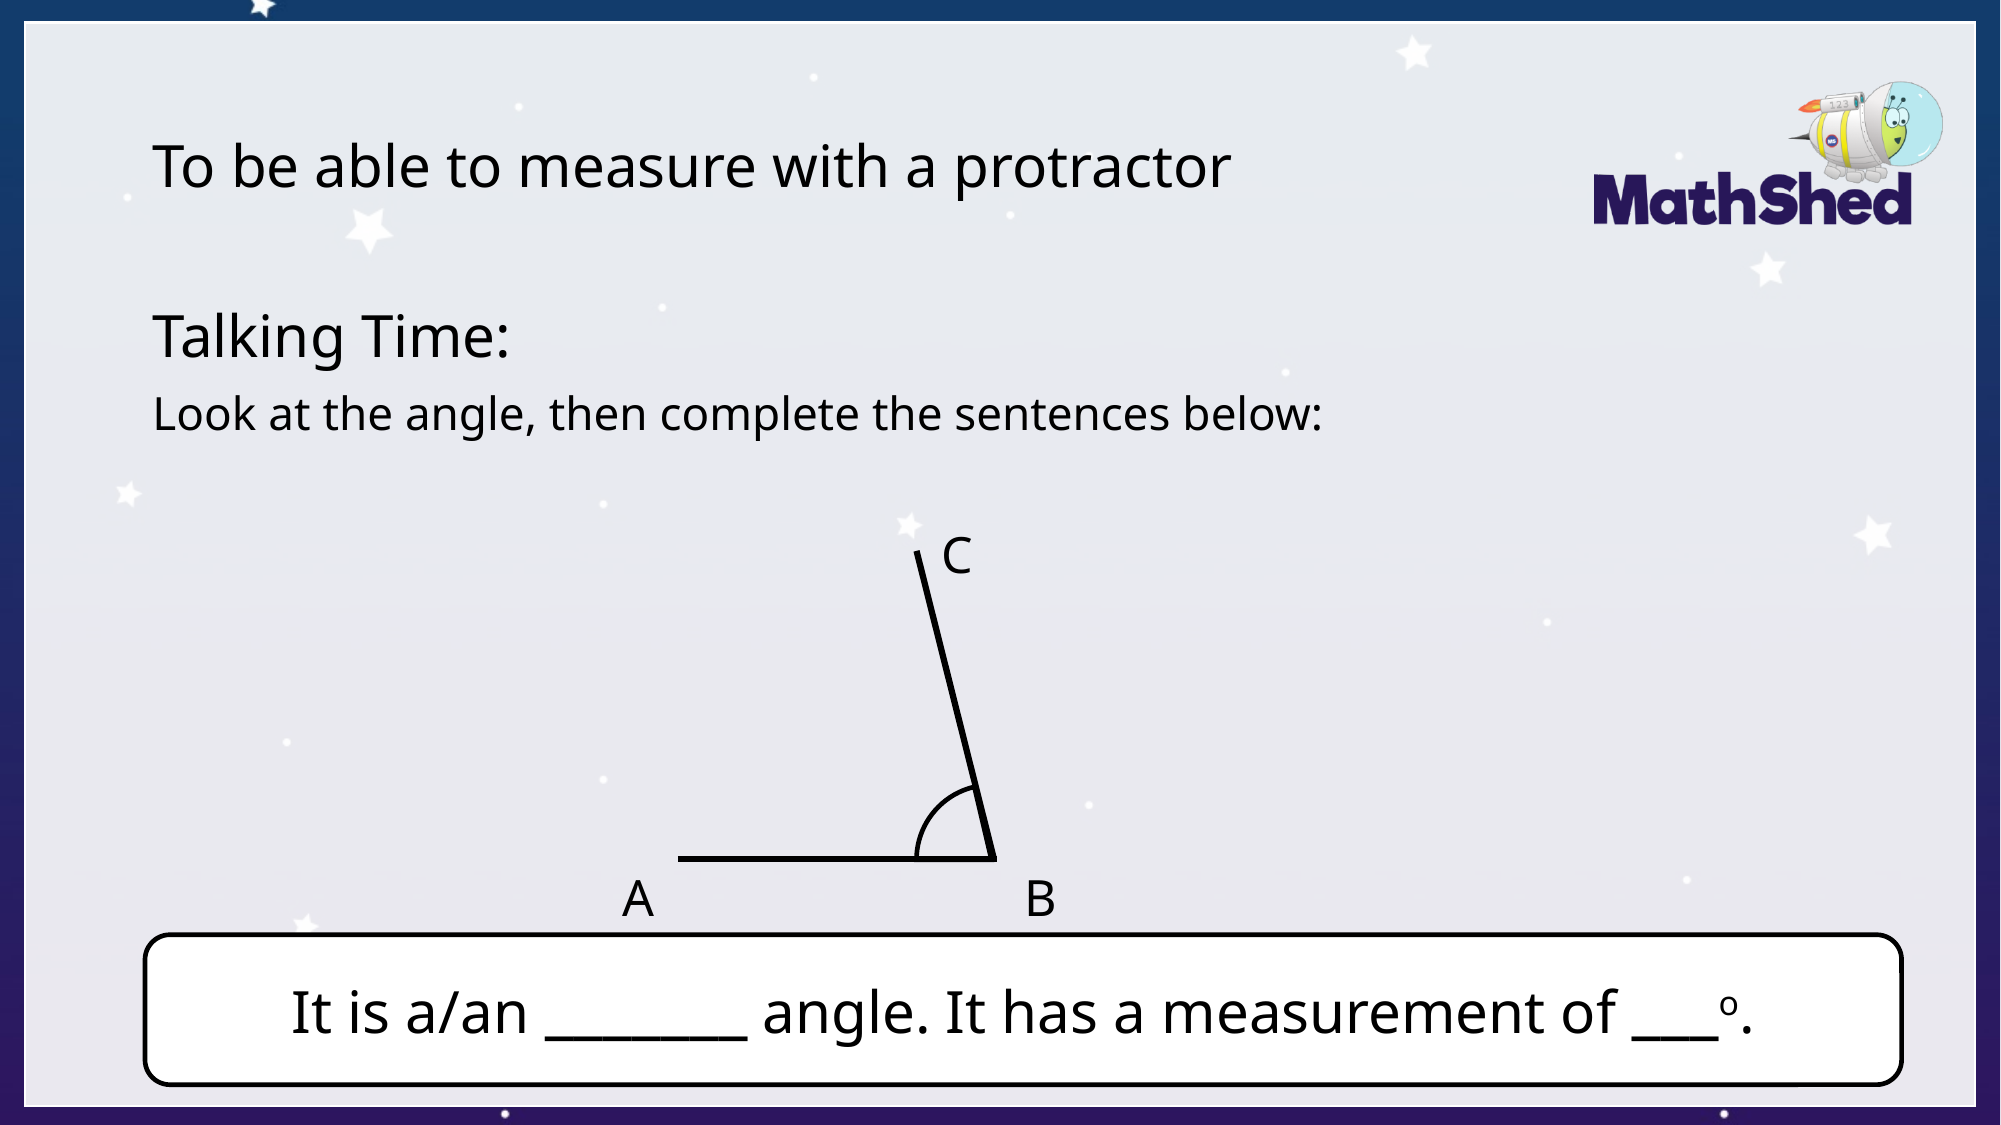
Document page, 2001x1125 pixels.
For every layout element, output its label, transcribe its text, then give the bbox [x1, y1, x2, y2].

text_box It is a/an _______ angle. It has a measurement of ___o. [143, 933, 1903, 1086]
text_box B [1009, 859, 1072, 933]
list Talking Time: Look at the angle, then complete the sentences below: [137, 299, 1863, 1014]
picture [0, 0, 2001, 1125]
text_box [916, 550, 994, 859]
text_box A [607, 859, 670, 933]
text_box C [927, 516, 989, 550]
title To be able to measure with a protractor [137, 59, 1578, 278]
